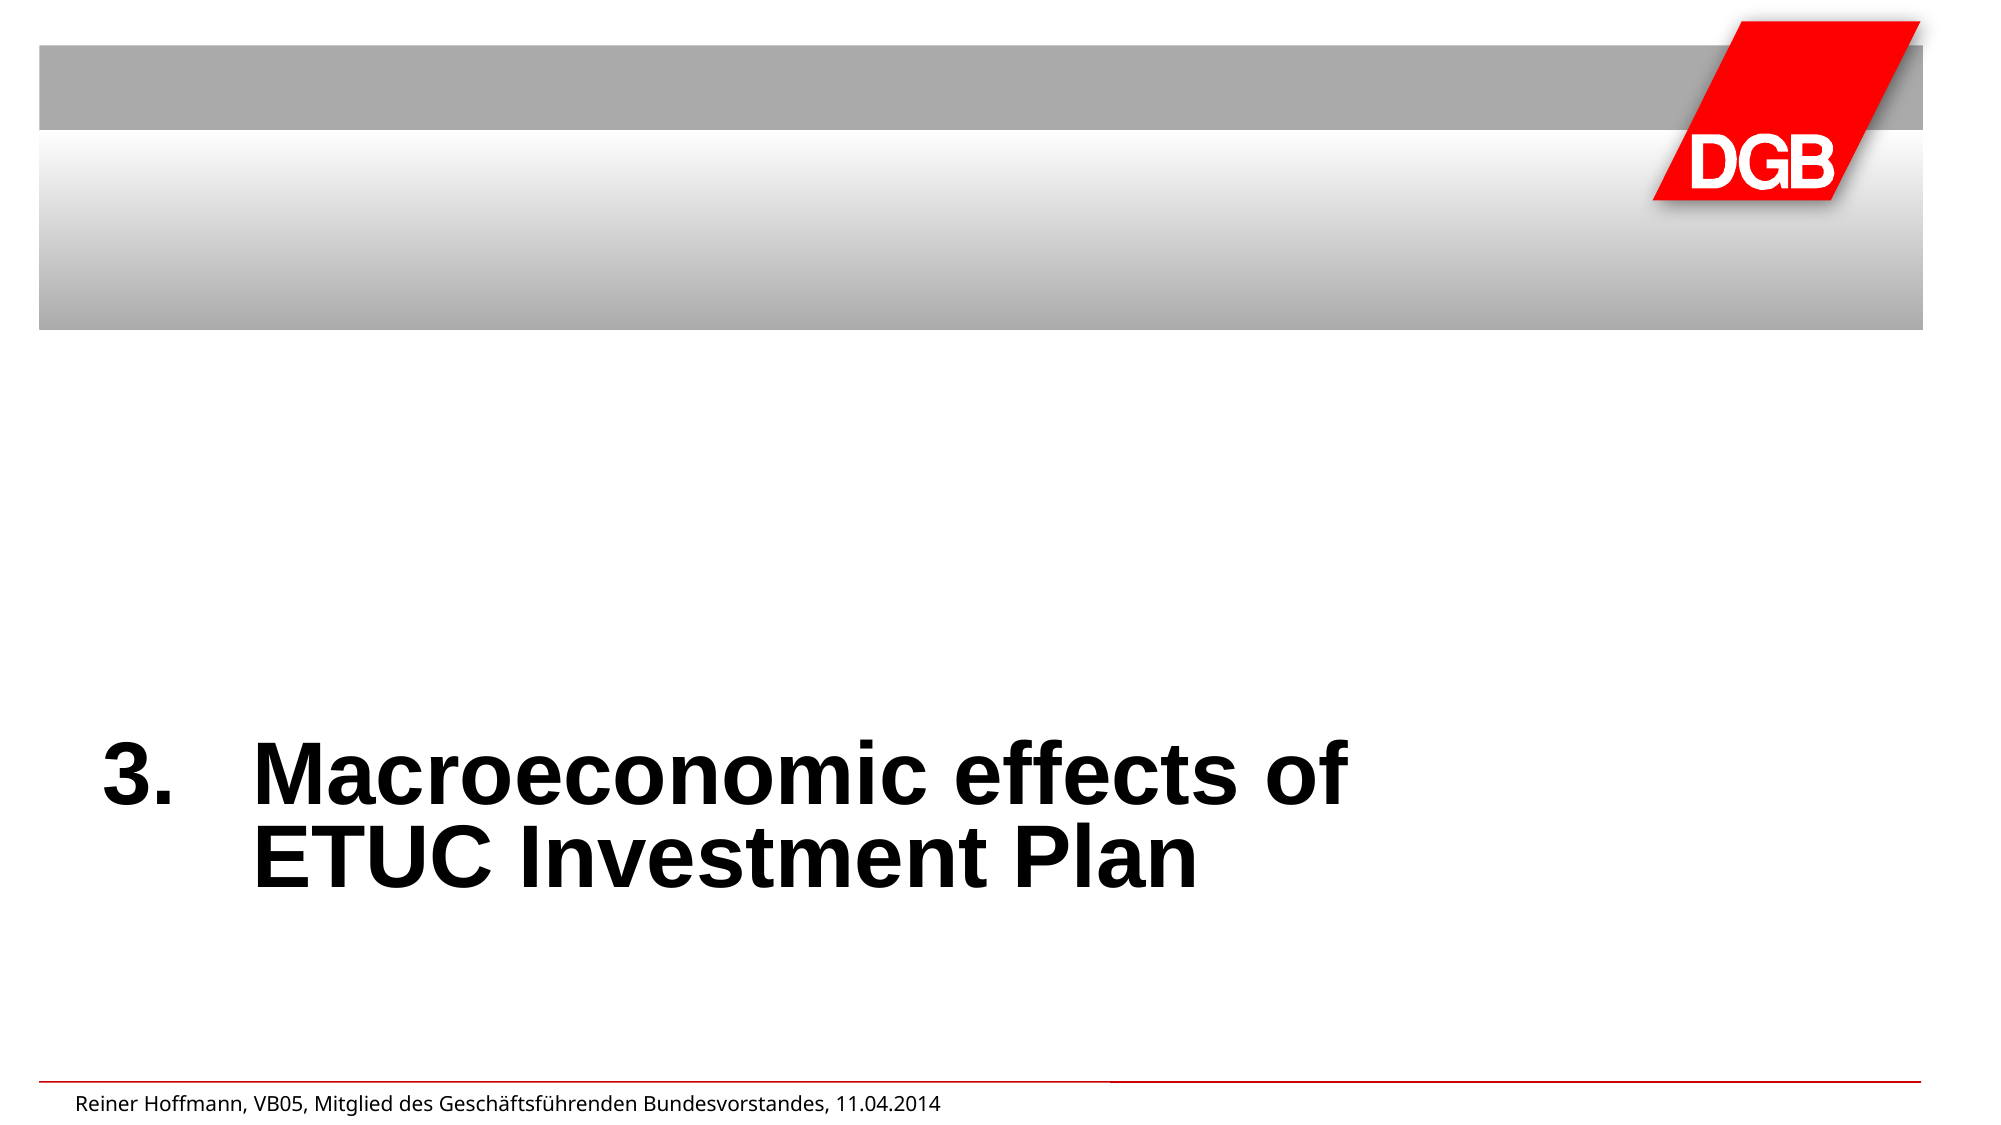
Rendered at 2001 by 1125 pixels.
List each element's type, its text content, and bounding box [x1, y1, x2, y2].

footer Reiner Hoffmann, VB05, Mitglied des Geschäftsführenden Bundesvorstandes, 11.04.2014 [75, 1082, 1221, 1125]
title 3. Macroeconomic effects of ETUC Investment Plan [102, 727, 1804, 951]
